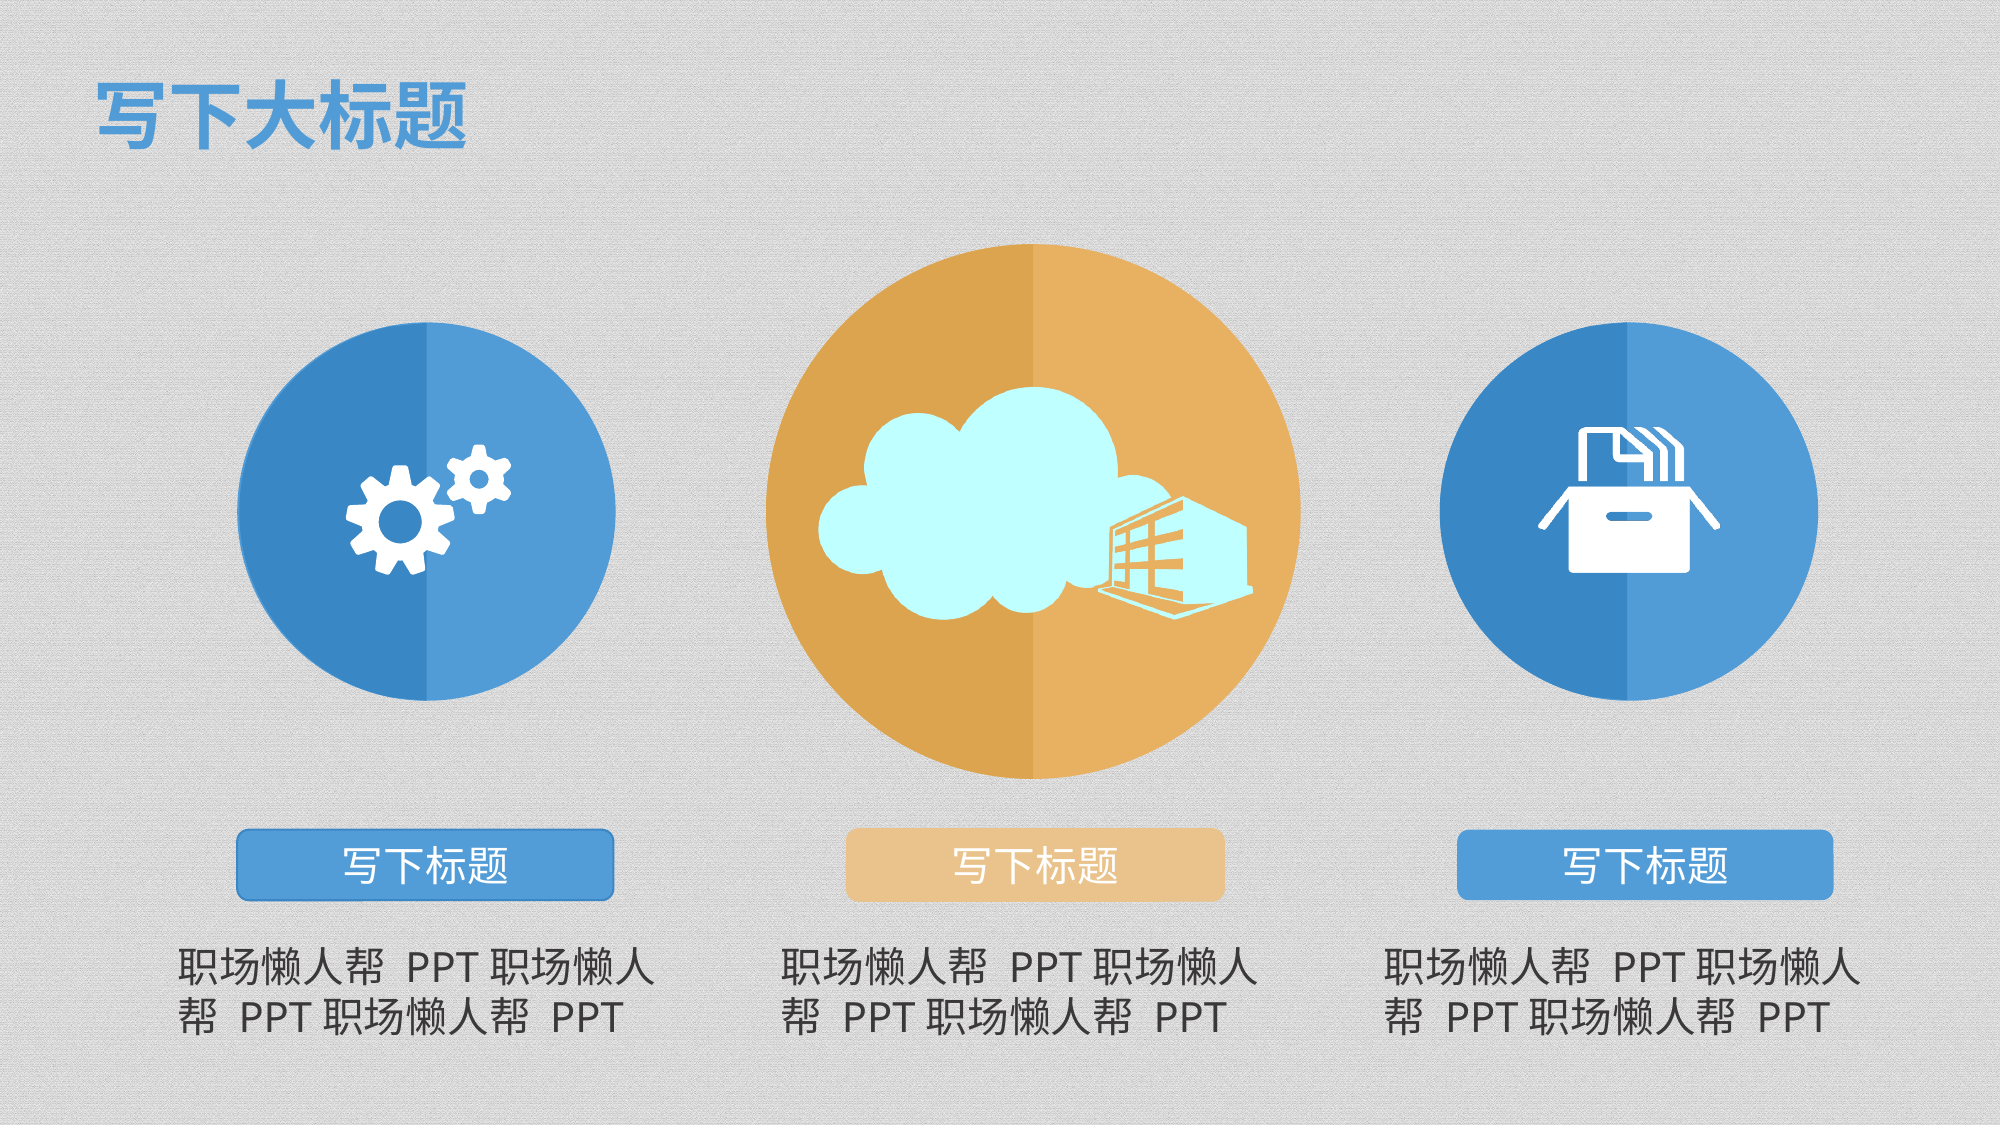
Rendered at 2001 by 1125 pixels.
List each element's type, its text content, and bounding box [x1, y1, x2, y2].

text_box 职场懒人帮 PPT职场懒人帮 PPT职场懒人帮 PPT [162, 933, 688, 1049]
text_box 写下标题 [1457, 829, 1834, 901]
text_box 写下标题 [847, 829, 1224, 901]
text_box [1439, 322, 1628, 701]
text_box [239, 322, 427, 701]
picture [0, 0, 2000, 1125]
text_box [446, 444, 511, 515]
text_box 写下大标题 [79, 61, 557, 167]
text_box [1628, 322, 1819, 701]
text_box 写下标题 [237, 829, 614, 901]
text_box [766, 244, 1034, 779]
text_box [427, 322, 616, 701]
text_box 职场懒人帮 PPT职场懒人帮 PPT职场懒人帮 PPT [1369, 933, 1895, 1049]
text_box [345, 465, 455, 575]
text_box [1034, 244, 1301, 779]
text_box 职场懒人帮 PPT职场懒人帮 PPT职场懒人帮 PPT [766, 933, 1292, 1049]
